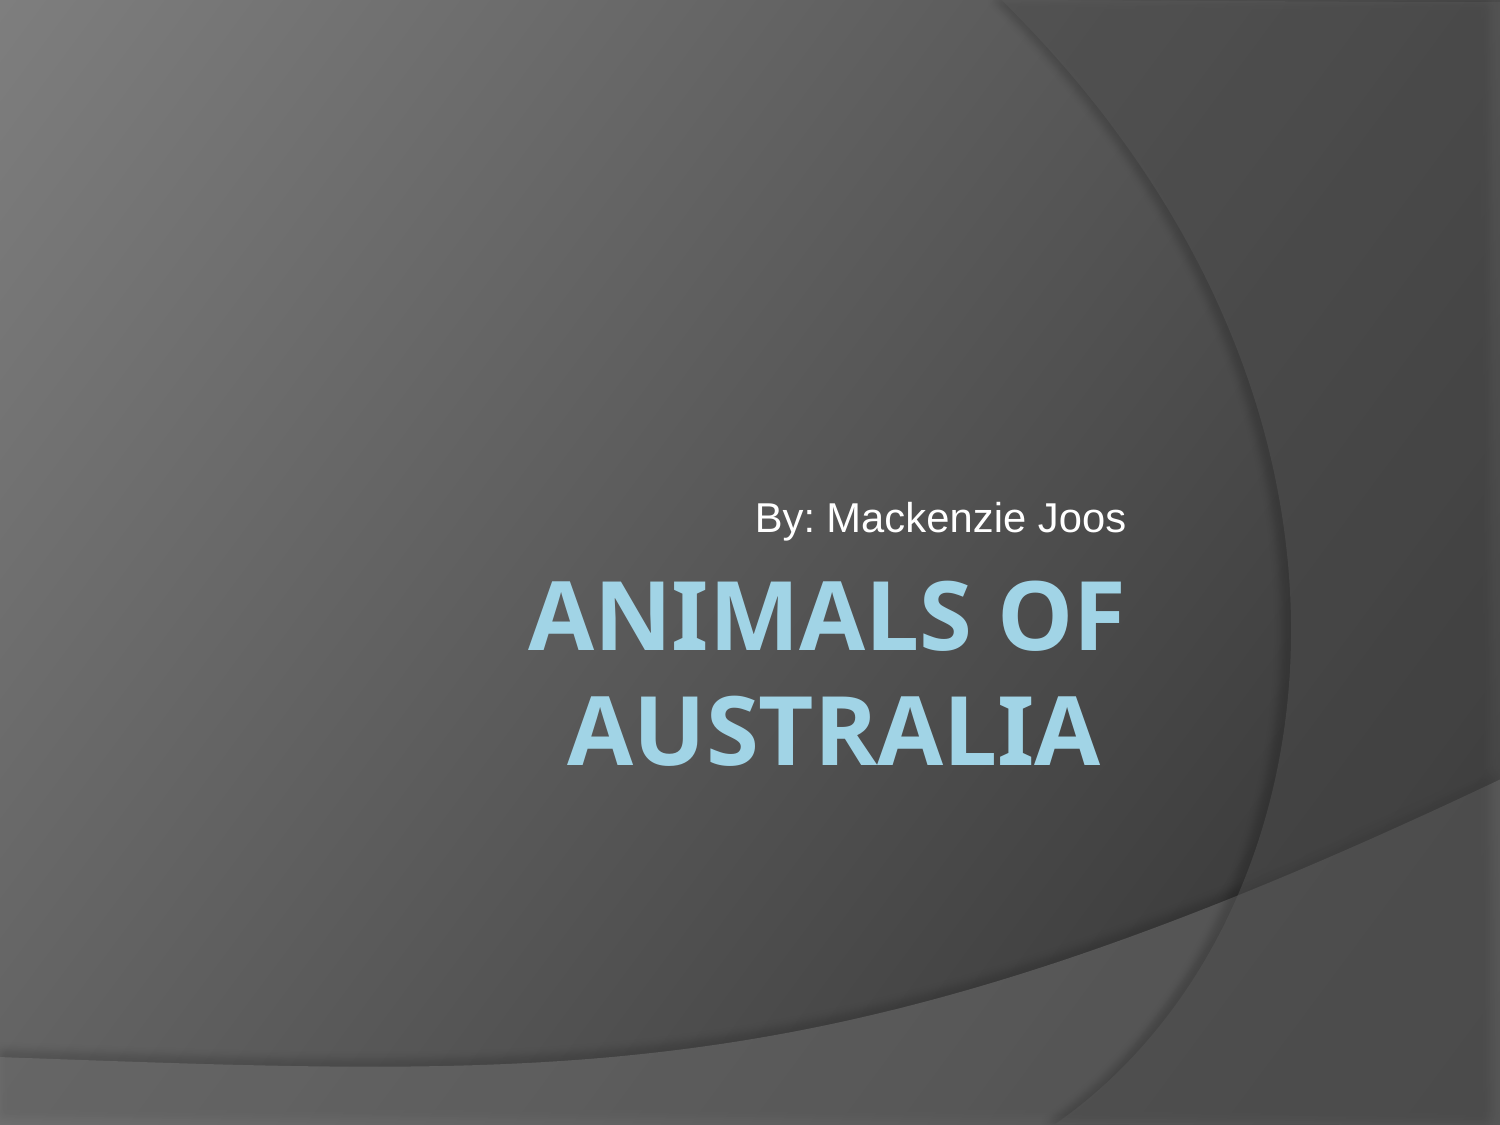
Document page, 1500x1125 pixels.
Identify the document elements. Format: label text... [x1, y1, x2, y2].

title Animals of Australia [70, 547, 1134, 925]
subtitle By: Mackenzie Joos [71, 253, 1134, 541]
